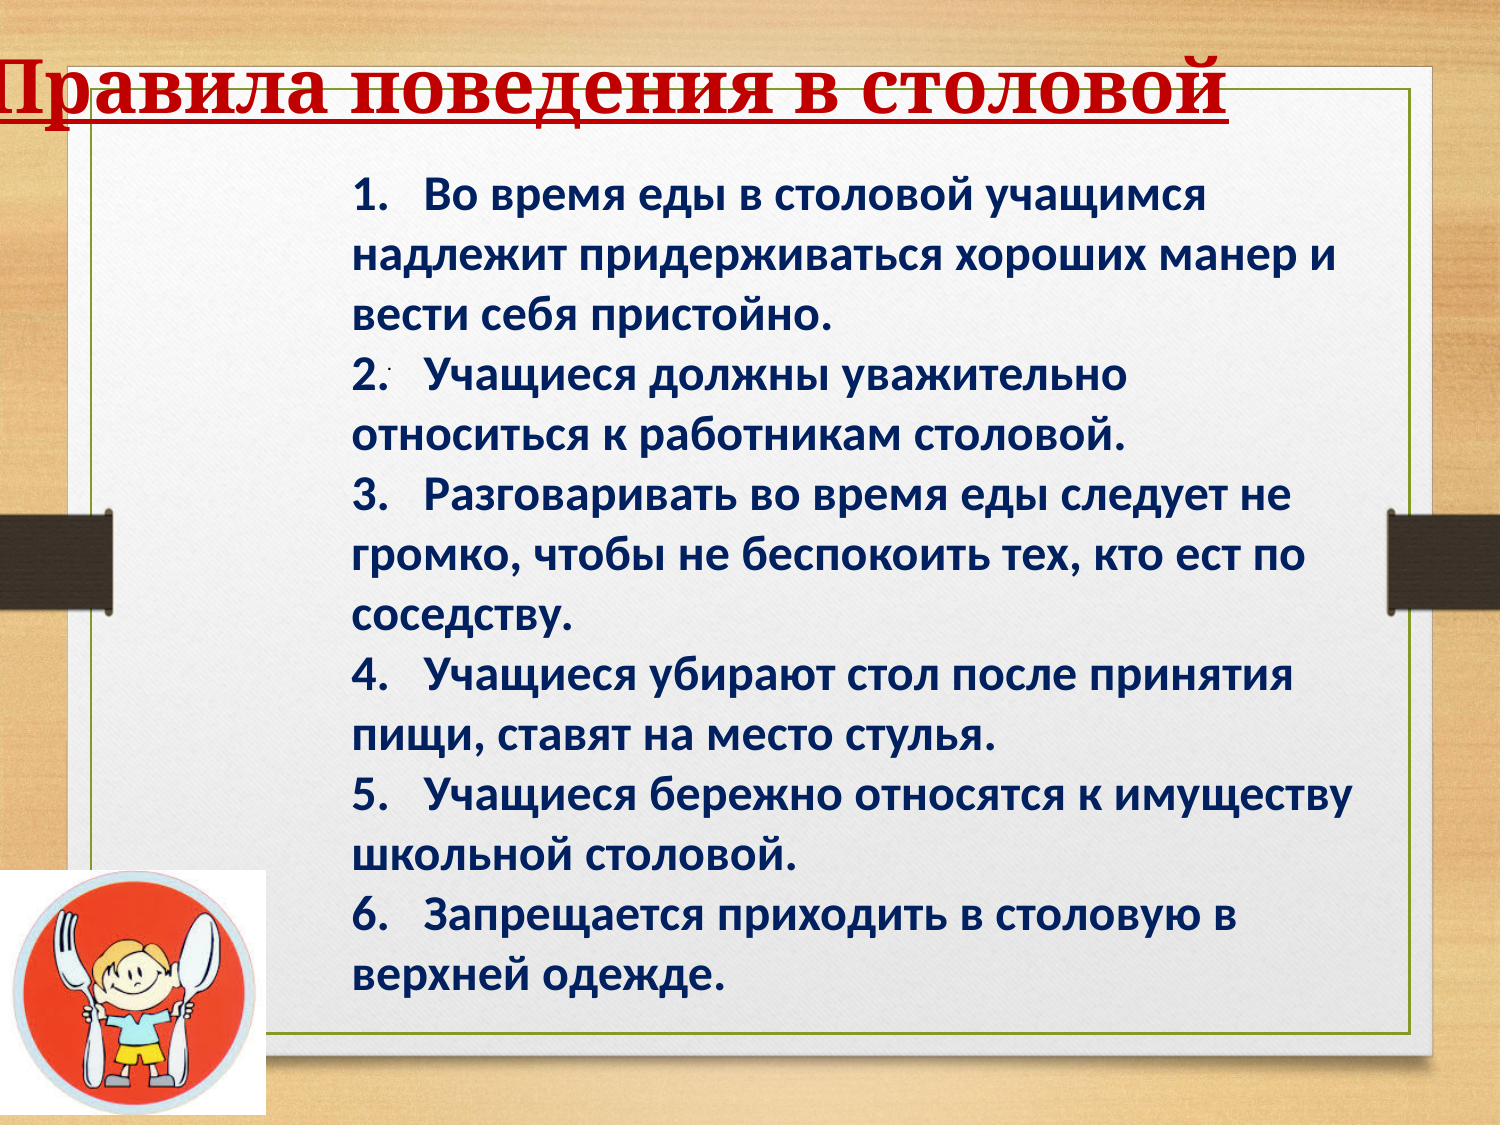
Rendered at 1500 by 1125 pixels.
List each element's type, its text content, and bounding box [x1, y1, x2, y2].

text_box 1. Во время еды в столовой учащимся надлежит придерживаться хороших манер и вести себя пристойно. 2. Учащиеся должны уважительно относиться к работникам столовой. 3. Разговаривать во время еды следует не громко, чтобы не беспокоить тех, кто ест по соседству. 4. Учащиеся убирают стол после принятия пищи, ставят на место стулья. 5. Учащиеся бережно относятся к имуществу школьной столовой. 6. Запрещается приходить в столовую в верхней одежде. [336, 153, 1394, 1009]
text_box Правила поведения в столовой [0, 30, 1244, 136]
picture [0, 0, 1500, 1125]
